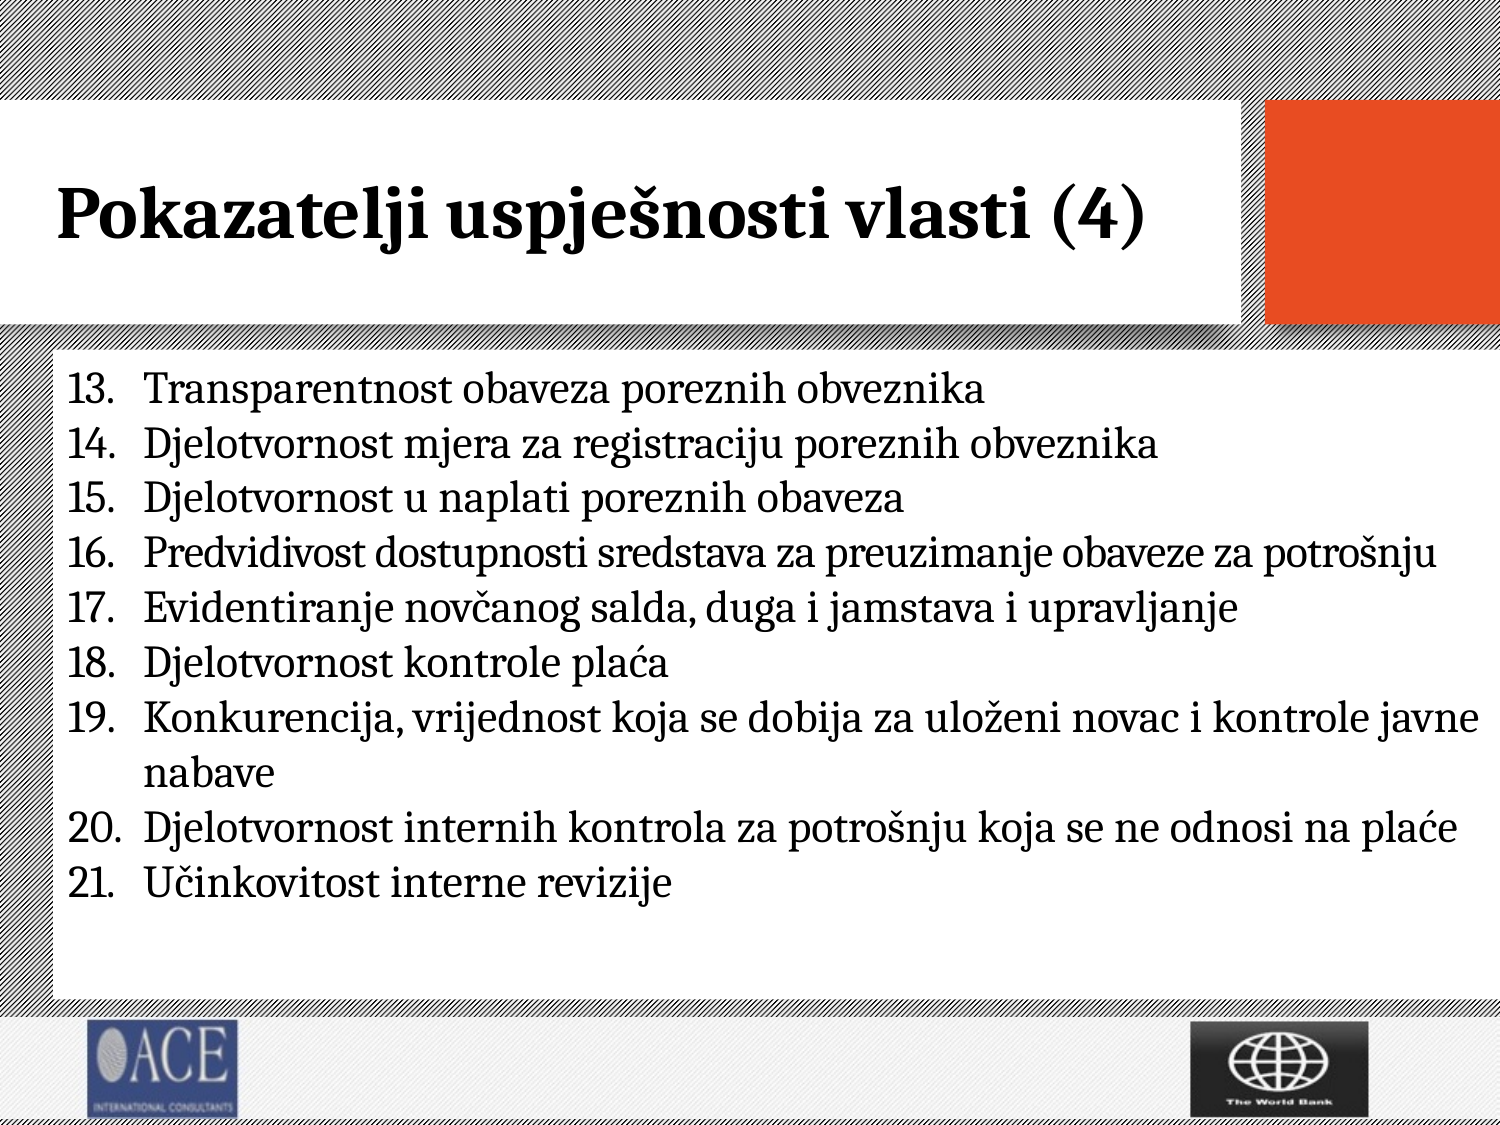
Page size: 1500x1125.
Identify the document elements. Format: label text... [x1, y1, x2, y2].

picture [0, 0, 1500, 1125]
list Transparentnost obaveza poreznih obveznika Djelotvornost mjera za registraciju poreznih obveznika Djelotvornost u naplati poreznih obaveza Predvidivost dostupnosti sredstava za preuzimanje obaveze za potrošnju Evidentiranje novčanog salda, duga i jamstava i upravljanje Djelotvornost kontrole plaća Konkurencija, vrijednost koja se dobija za uloženi novac i kontrole javne nabave Djelotvornost internih kontrola za potrošnju koja se ne odnosi na plaće Učinkovitost interne revizije [52, 349, 1500, 1000]
title Pokazatelji uspješnosti vlasti (4) [40, 125, 1173, 304]
